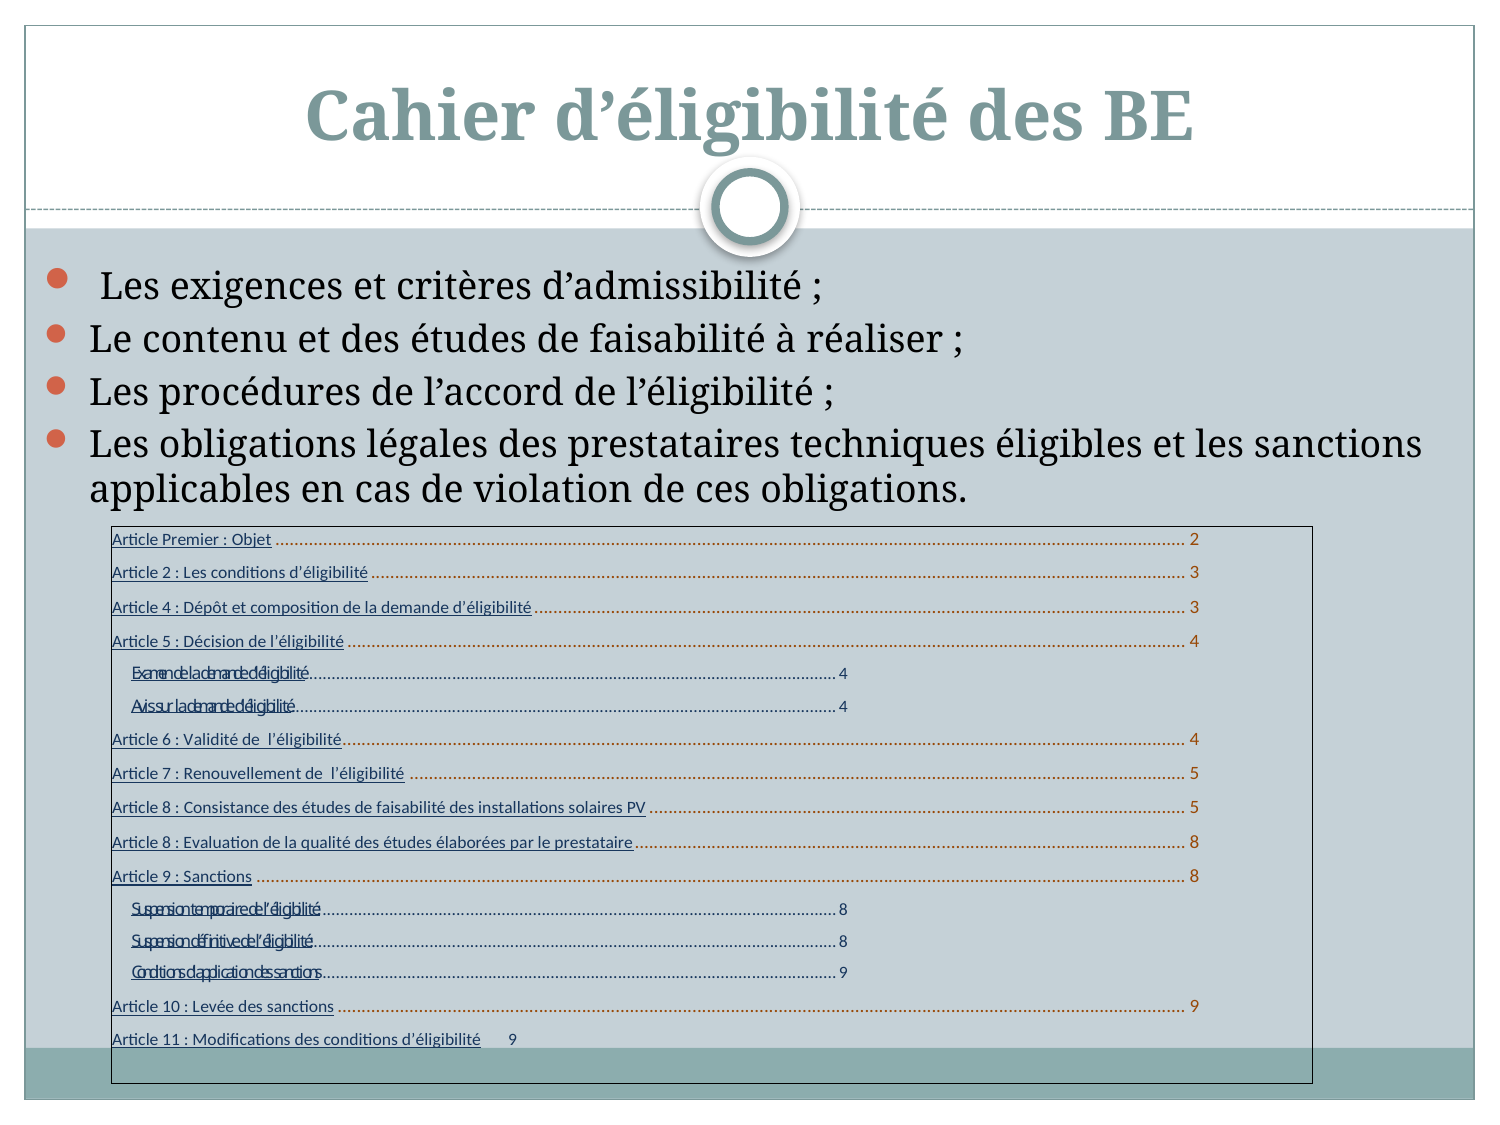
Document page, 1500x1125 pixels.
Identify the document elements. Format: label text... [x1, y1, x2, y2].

list Les exigences et critères d’admissibilité ; Le contenu et des études de faisabilité à réaliser ; Les procédures de l’accord de l’éligibilité ; Les obligations légales des prestataires techniques éligibles et les sanctions applicables en cas de violation de ces obligations. [29, 250, 1459, 1071]
title Cahier d’éligibilité des BE [49, 37, 1450, 162]
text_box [111, 526, 1313, 1083]
